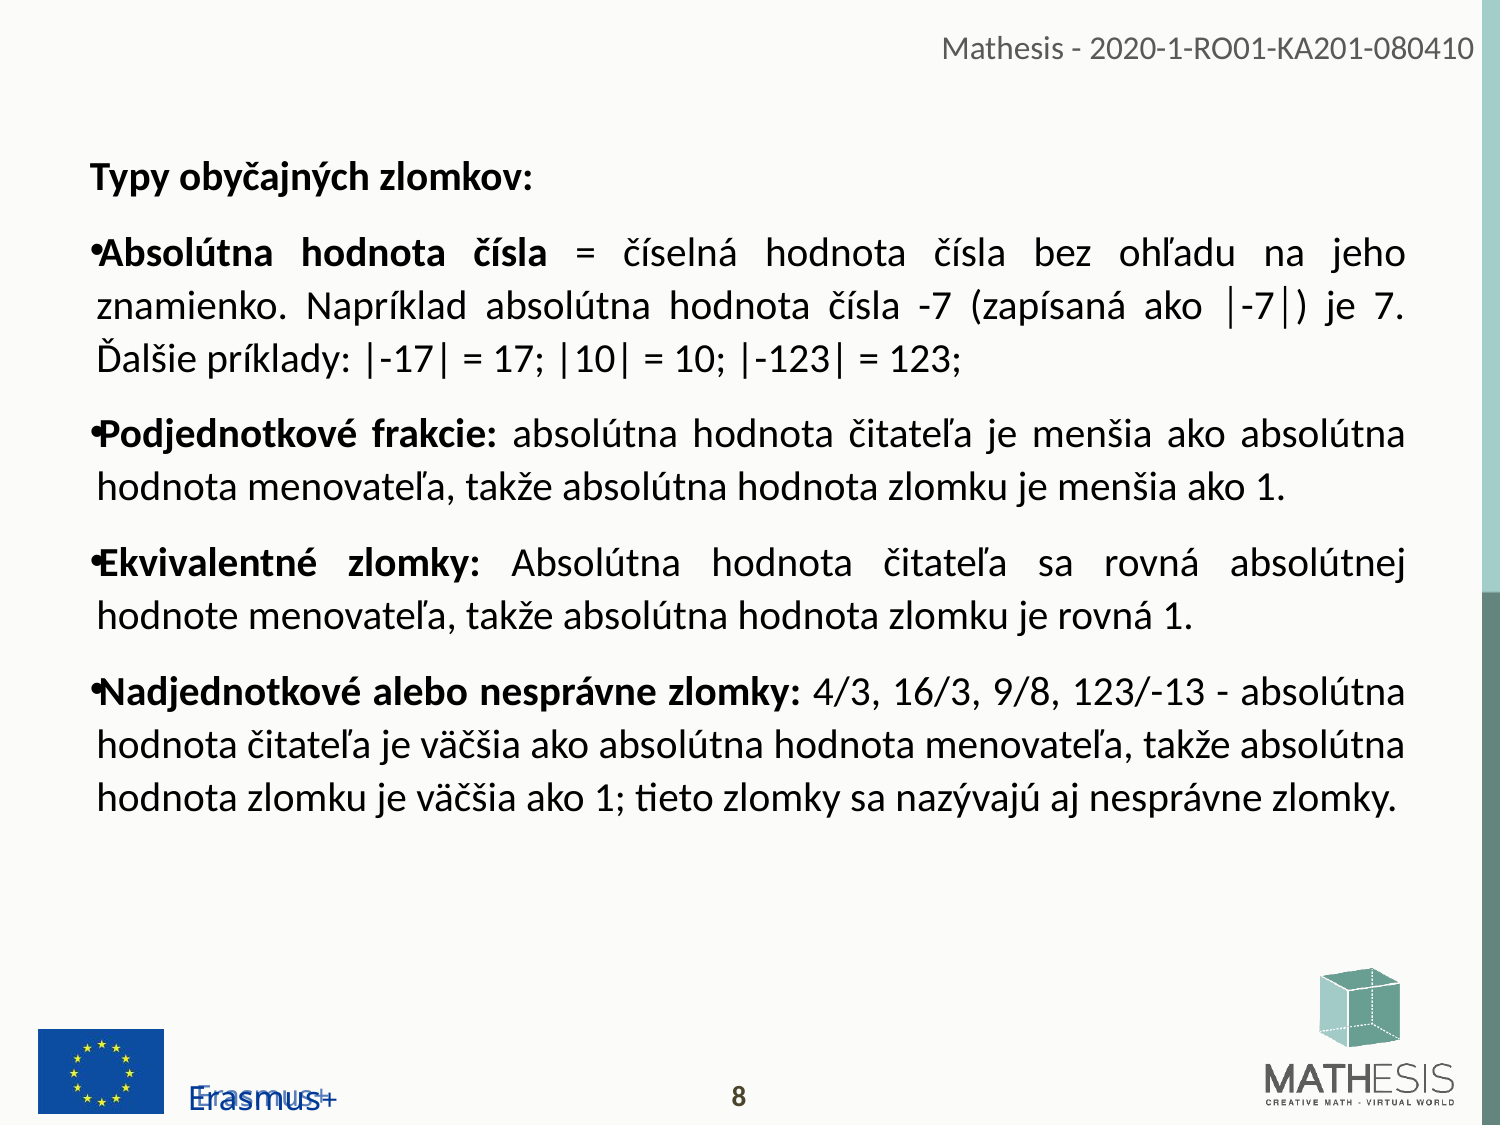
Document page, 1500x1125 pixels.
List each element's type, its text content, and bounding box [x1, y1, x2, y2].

list Typy obyčajných zlomkov: Absolútna hodnota čísla = číselná hodnota čísla bez ohľadu na jeho znamienko. Napríklad absolútna hodnota čísla -7 (zapísaná ako │-7│) je 7. Ďalšie príklady: |-17| = 17; |10| = 10; |-123| = 123; Podjednotkové frakcie: absolútna hodnota čitateľa je menšia ako absolútna hodnota menovateľa, takže absolútna hodnota zlomku je menšia ako 1. Ekvivalentné zlomky: Absolútna hodnota čitateľa sa rovná absolútnej hodnote menovateľa, takže absolútna hodnota zlomku je rovná 1. Nadjednotkové alebo nesprávne zlomky: 4/3, 16/3, 9/8, 123/-13 - absolútna hodnota čitateľa je väčšia ako absolútna hodnota menovateľa, takže absolútna hodnota zlomku je väčšia ako 1; tieto zlomky sa nazývajú aj nesprávne zlomky. [75, 138, 1425, 881]
picture [38, 1029, 164, 1114]
